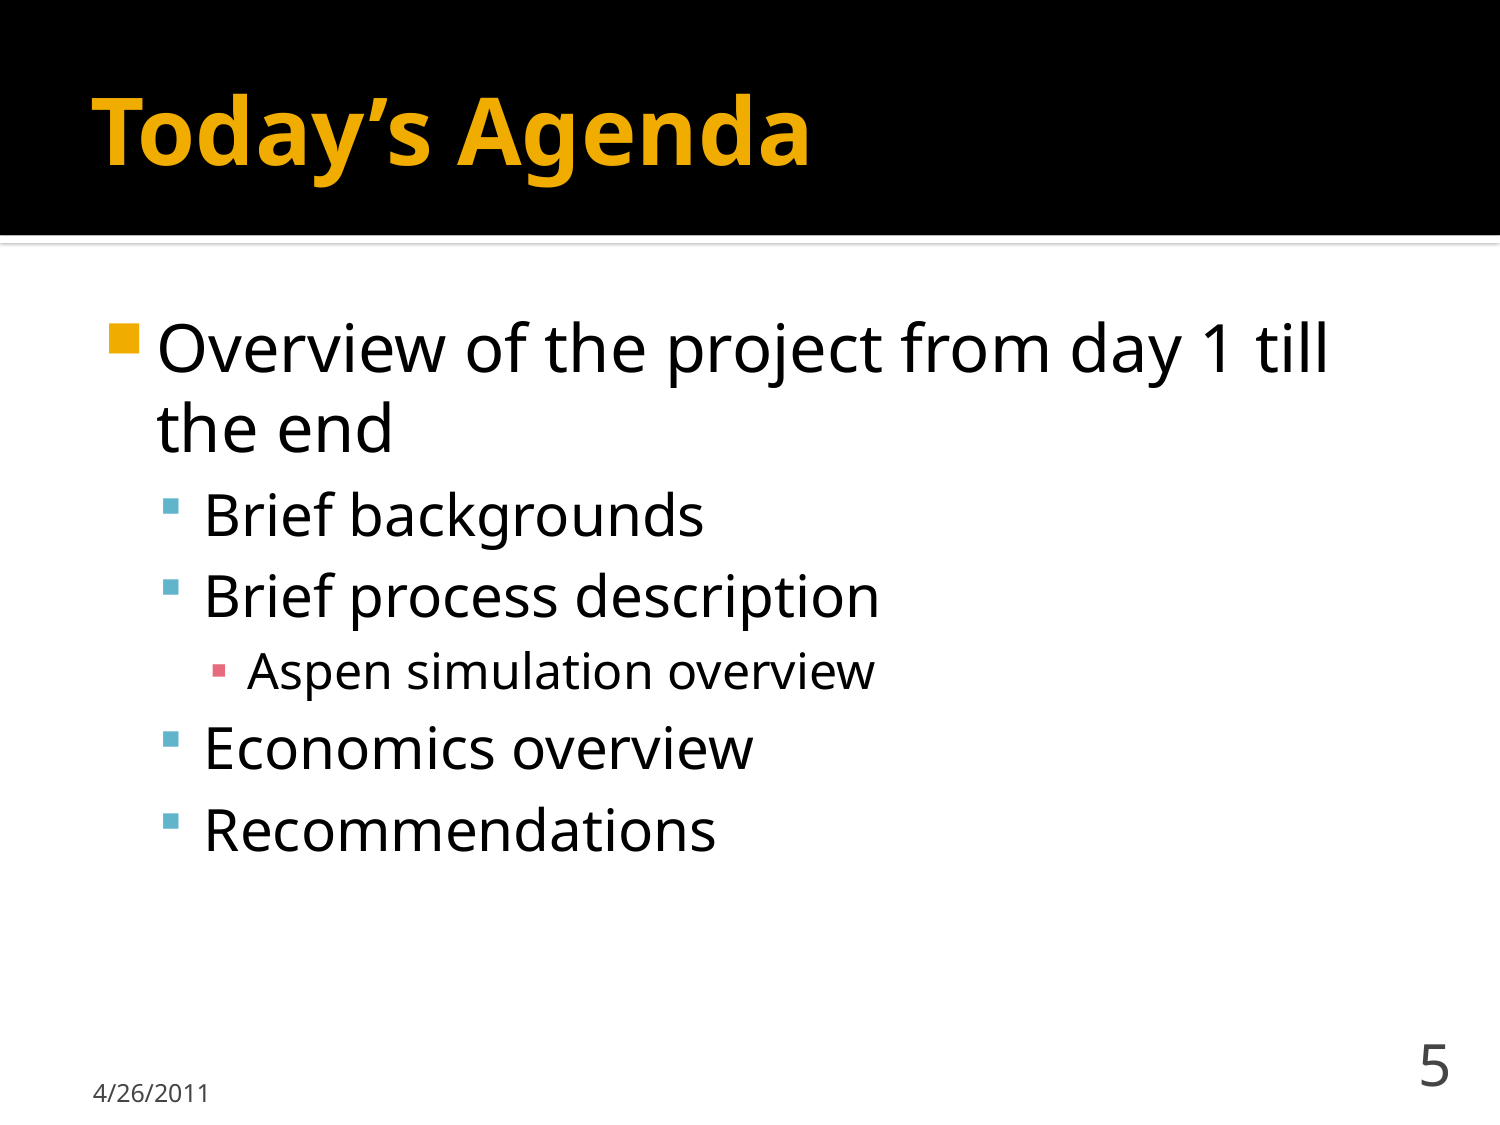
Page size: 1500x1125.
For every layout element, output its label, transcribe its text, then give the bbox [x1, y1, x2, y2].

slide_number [75, 1062, 425, 1108]
title Today’s Agenda [75, 25, 1425, 231]
list Overview of the project from day 1 till the end Brief backgrounds Brief process description Aspen simulation overview Economics overview Recommendations [75, 291, 1425, 1050]
slide_number 5 [1345, 1062, 1467, 1108]
